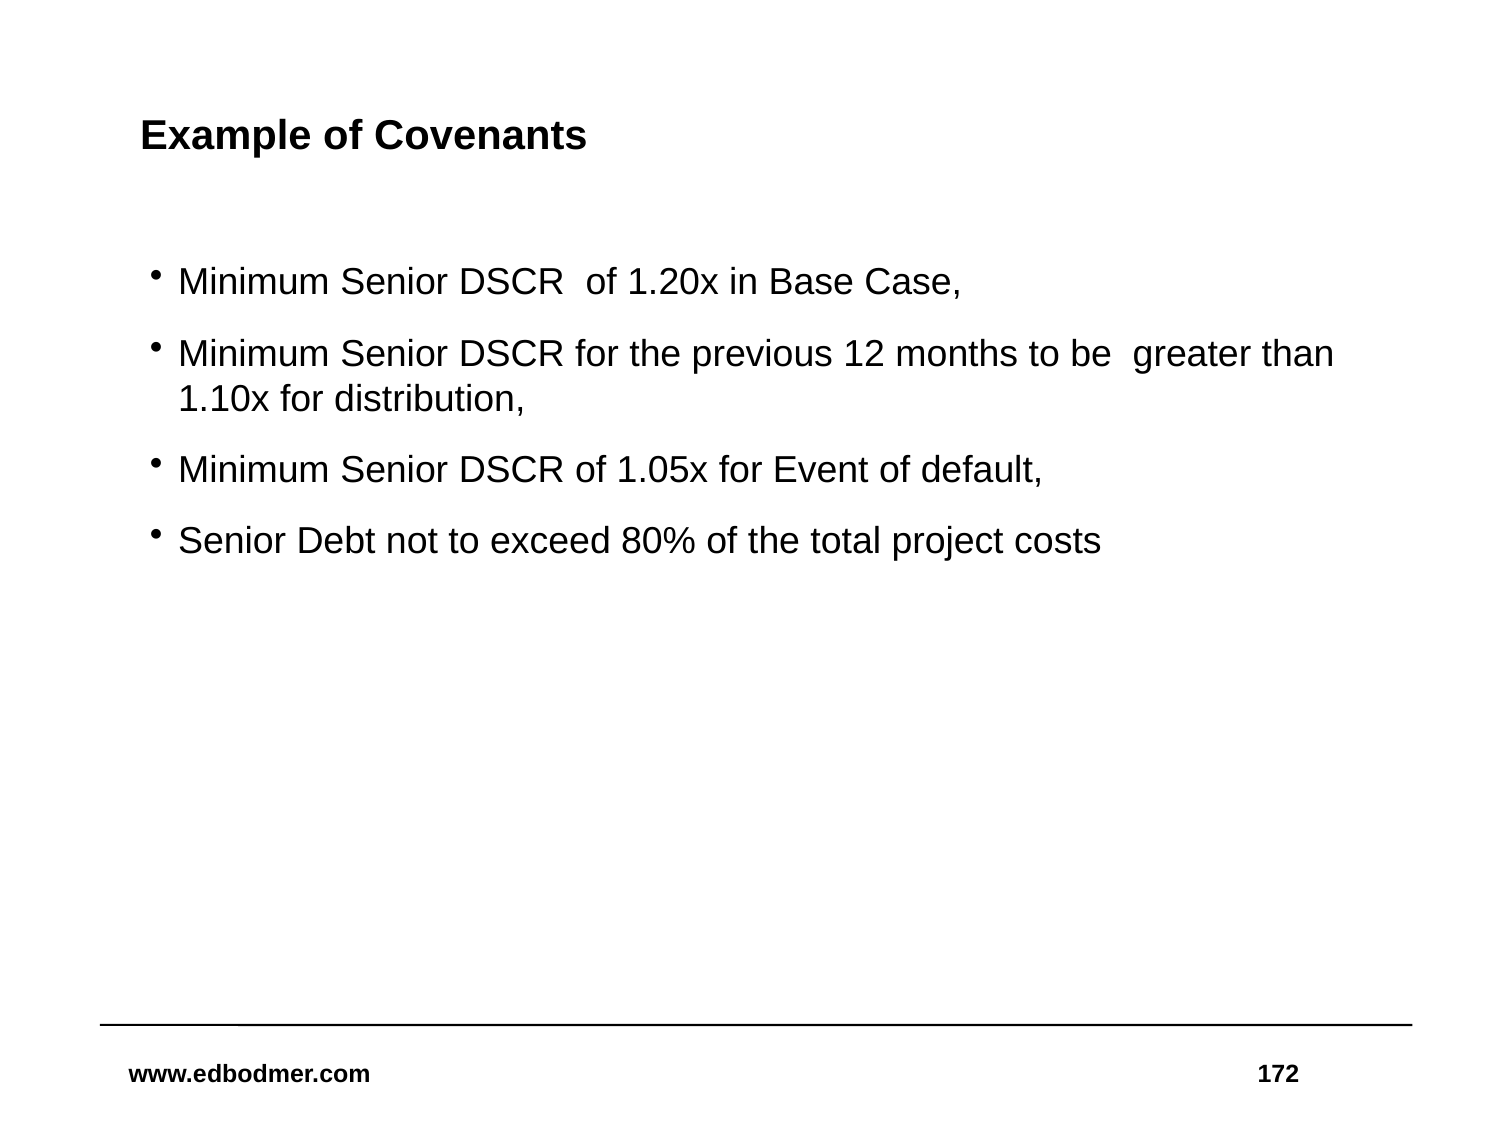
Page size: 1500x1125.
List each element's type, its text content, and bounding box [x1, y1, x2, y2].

title Example of Covenants [125, 99, 1288, 225]
list Minimum Senior DSCR of 1.20x in Base Case, Minimum Senior DSCR for the previous 12 months to be greater than 1.10x for distribution, Minimum Senior DSCR of 1.05x for Event of default, Senior Debt not to exceed 80% of the total project costs [125, 249, 1375, 1000]
